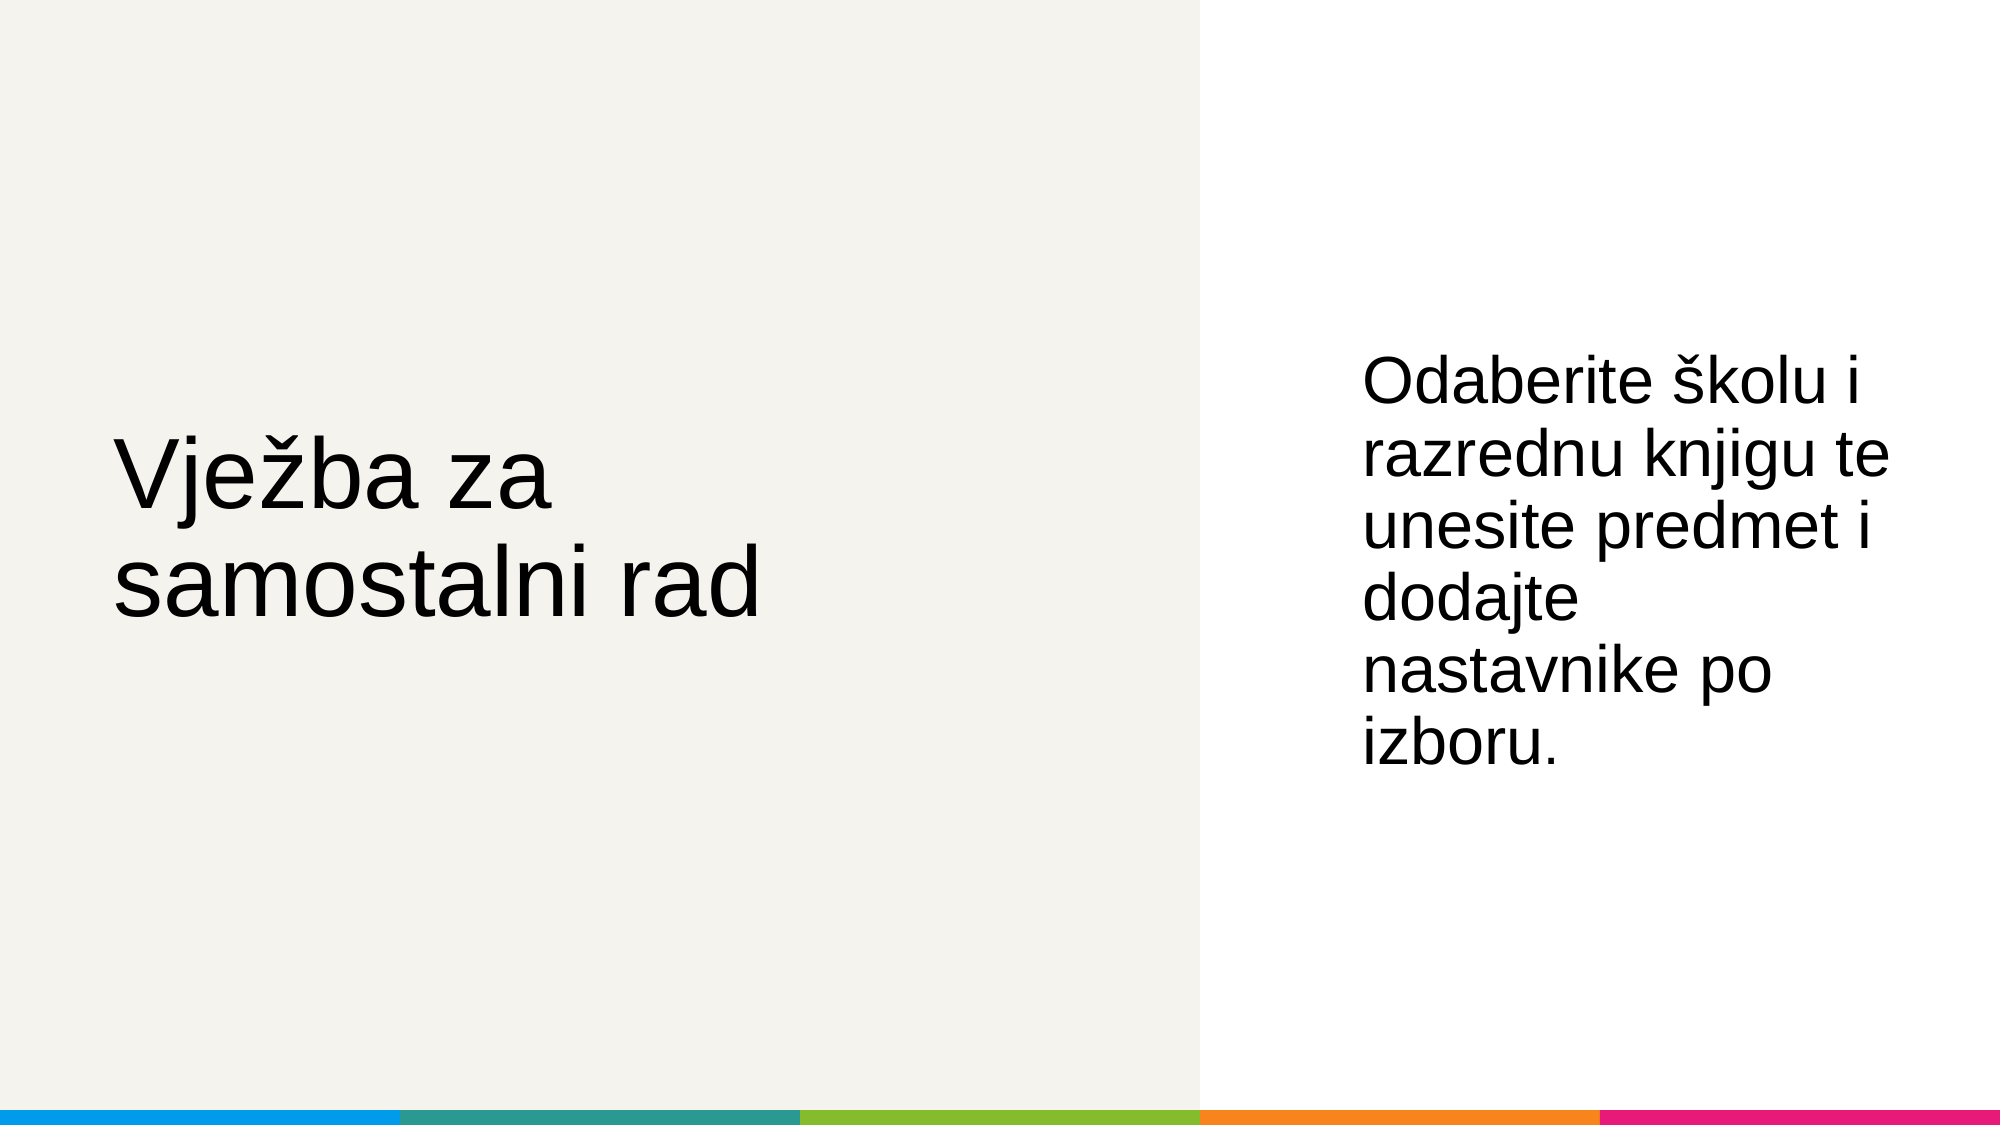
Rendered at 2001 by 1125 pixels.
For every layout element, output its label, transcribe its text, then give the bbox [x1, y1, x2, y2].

list Odaberite školu i razrednu knjigu te unesite predmet i dodajte nastavnike po izboru. [1272, 117, 1918, 1008]
title Vježba za samostalni rad [98, 383, 847, 646]
